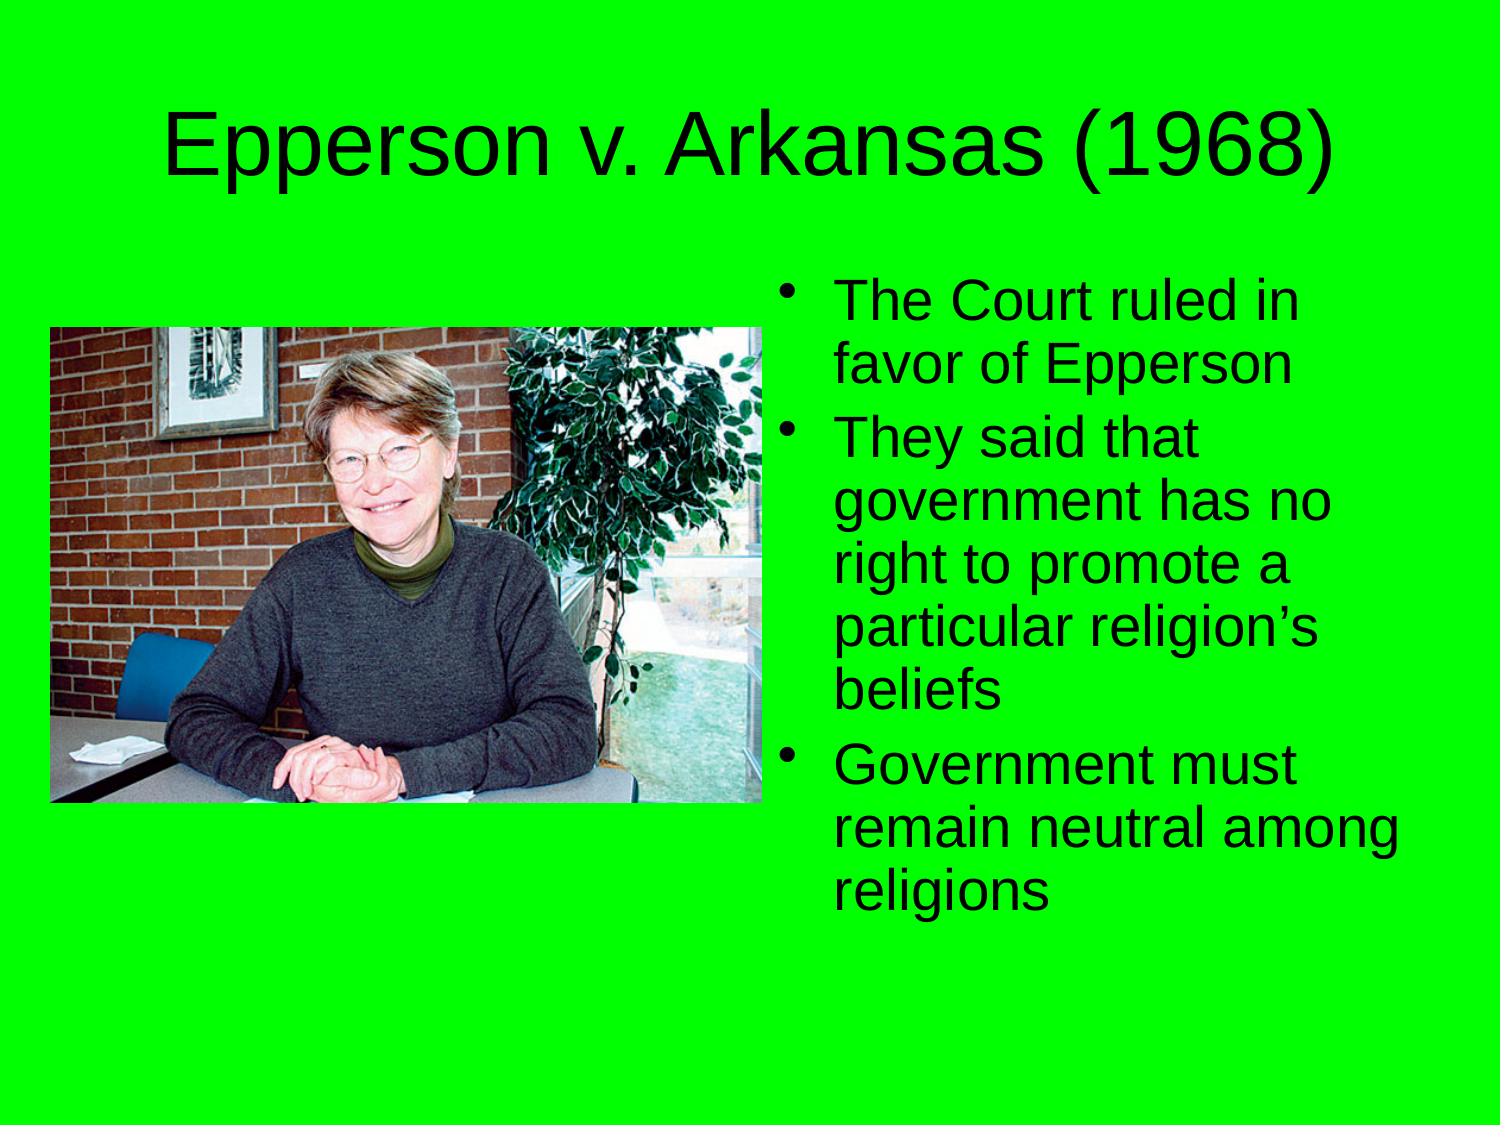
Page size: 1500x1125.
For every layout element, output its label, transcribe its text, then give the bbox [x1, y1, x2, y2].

title Epperson v. Arkansas (1968) [75, 45, 1425, 233]
picture [49, 327, 762, 803]
list The Court ruled in favor of Epperson They said that government has no right to promote a particular religion’s beliefs Government must remain neutral among religions [762, 262, 1425, 1005]
